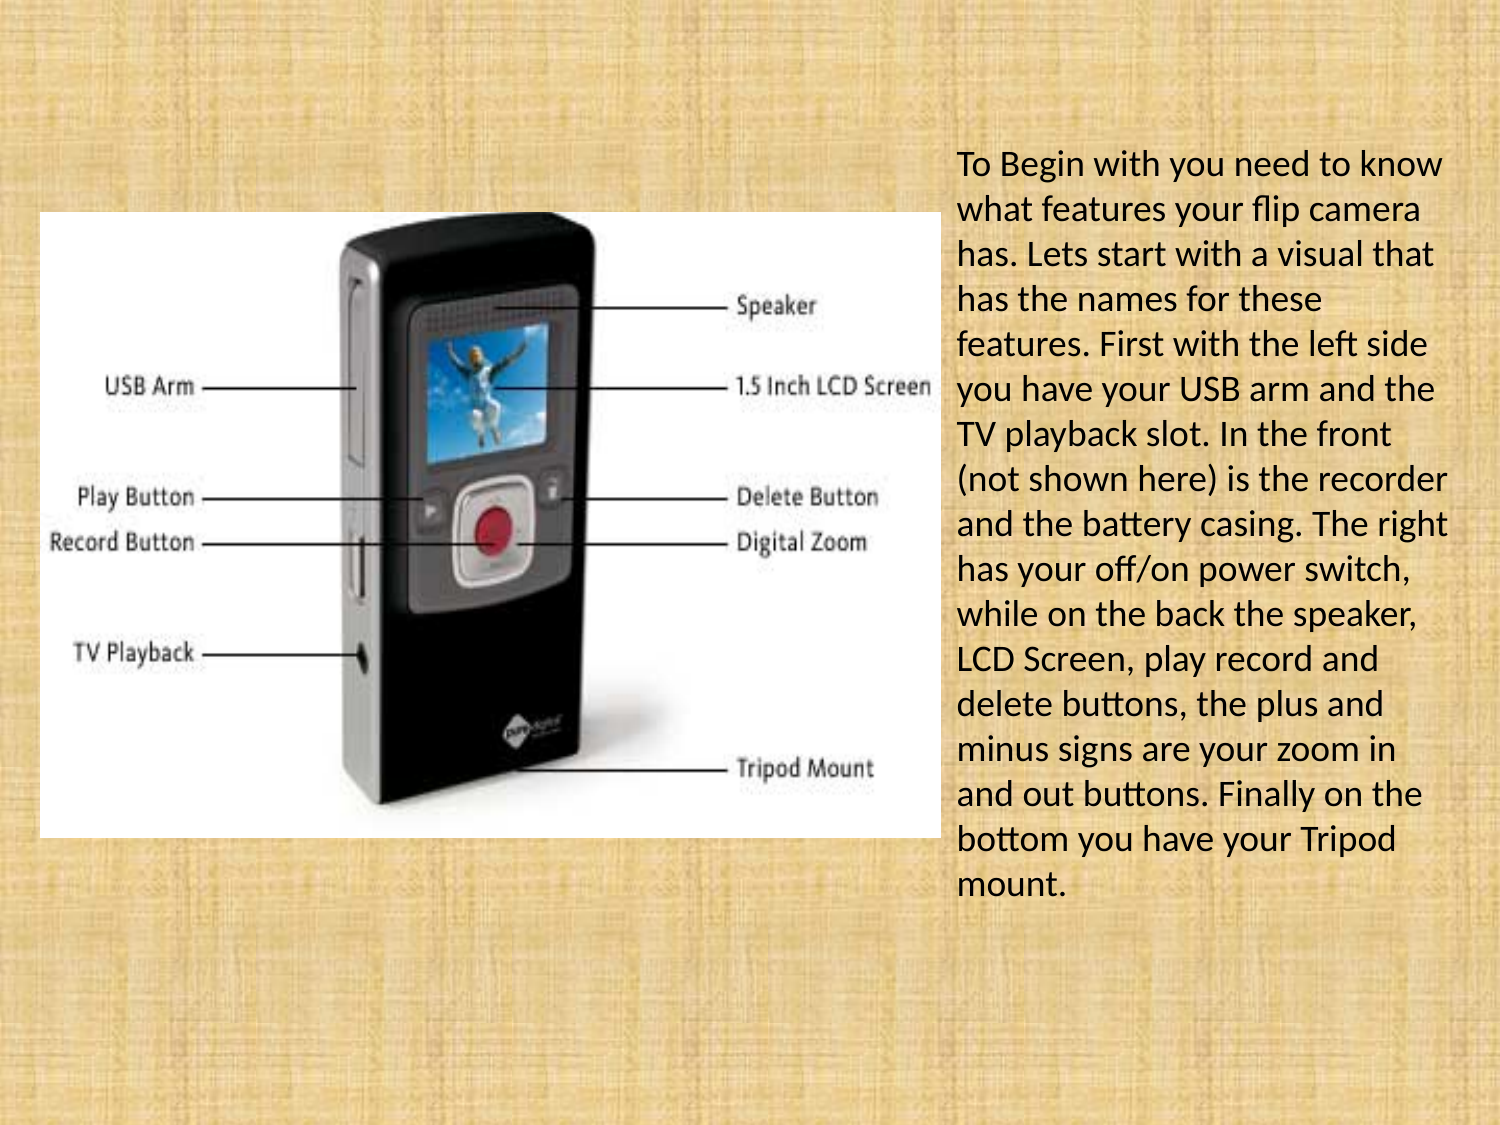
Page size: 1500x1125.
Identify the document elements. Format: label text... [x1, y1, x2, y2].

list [945, 566, 1451, 756]
picture [0, 0, 1500, 1125]
text_box To Begin with you need to know what features your flip camera has. Lets start with a visual that has the names for these features. First with the left side you have your USB arm and the TV playback slot. In the front (not shown here) is the recorder and the battery casing. The right has your off/on power switch, while on the back the speaker, LCD Screen, play record and delete buttons, the plus and minus signs are your zoom in and out buttons. Finally on the bottom you have your Tripod mount. [941, 131, 1467, 911]
